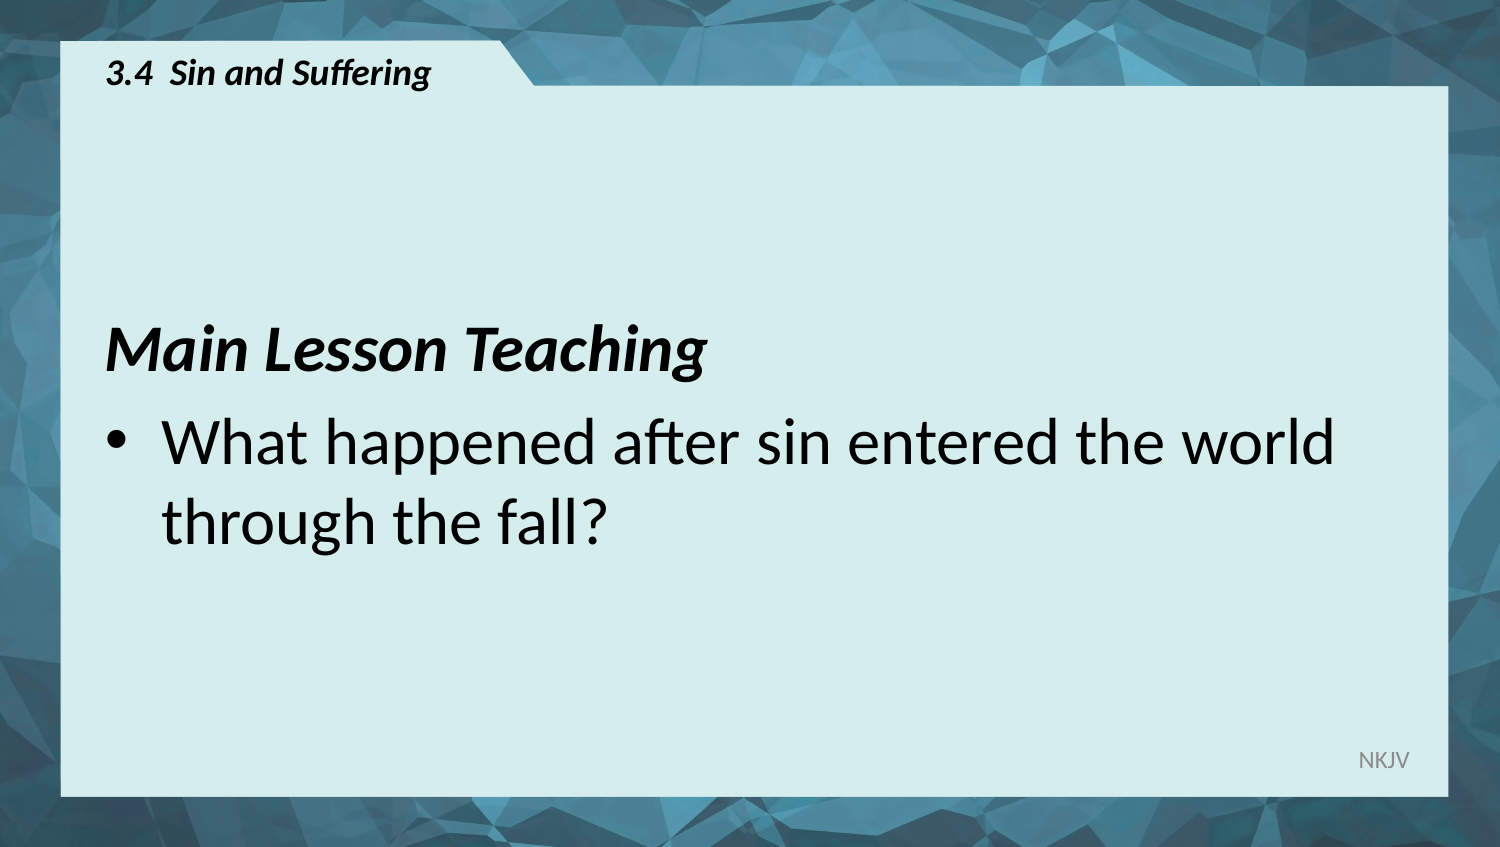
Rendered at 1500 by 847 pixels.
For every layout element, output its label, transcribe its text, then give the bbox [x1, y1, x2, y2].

title 3.4 Sin and Suffering [89, 33, 1420, 108]
list Main Lesson Teaching What happened after sin entered the world through the fall? [89, 141, 1403, 722]
picture [0, 0, 1500, 847]
footer NKJV [950, 736, 1425, 782]
